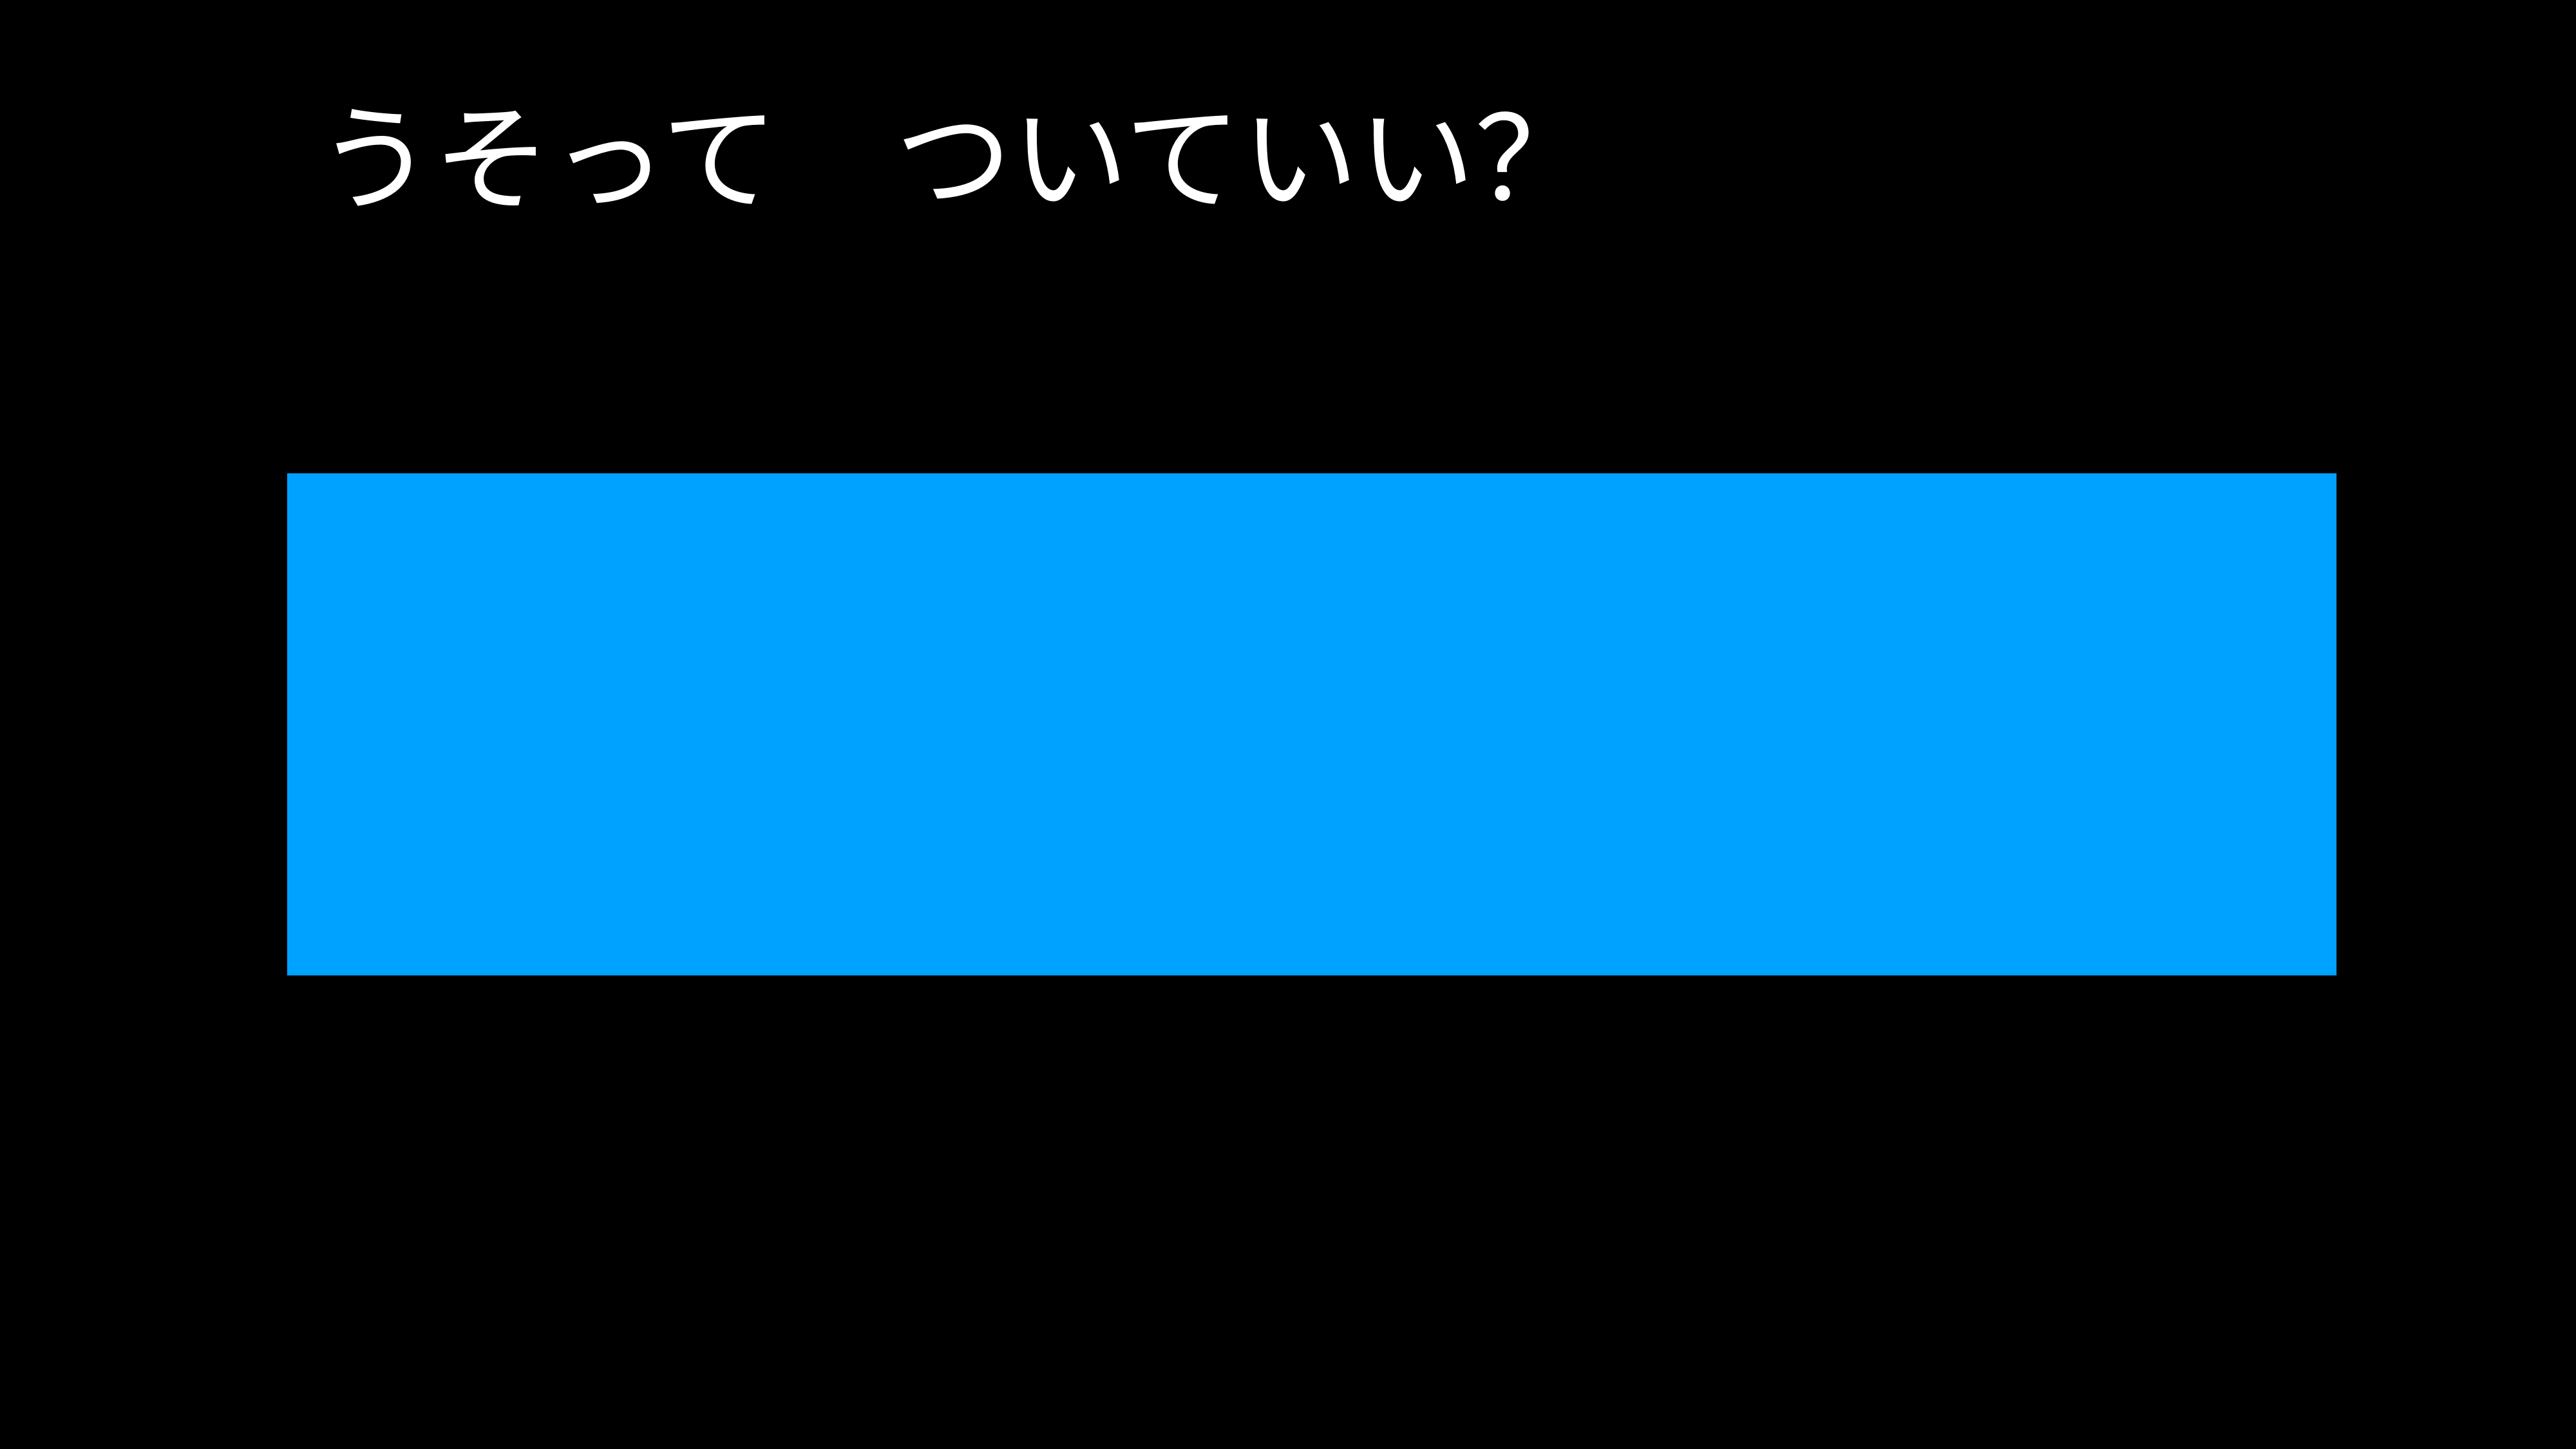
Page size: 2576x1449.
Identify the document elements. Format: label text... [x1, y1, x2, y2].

text_box [287, 473, 2337, 976]
text_box うそって ついていい？ [312, 94, 1598, 231]
